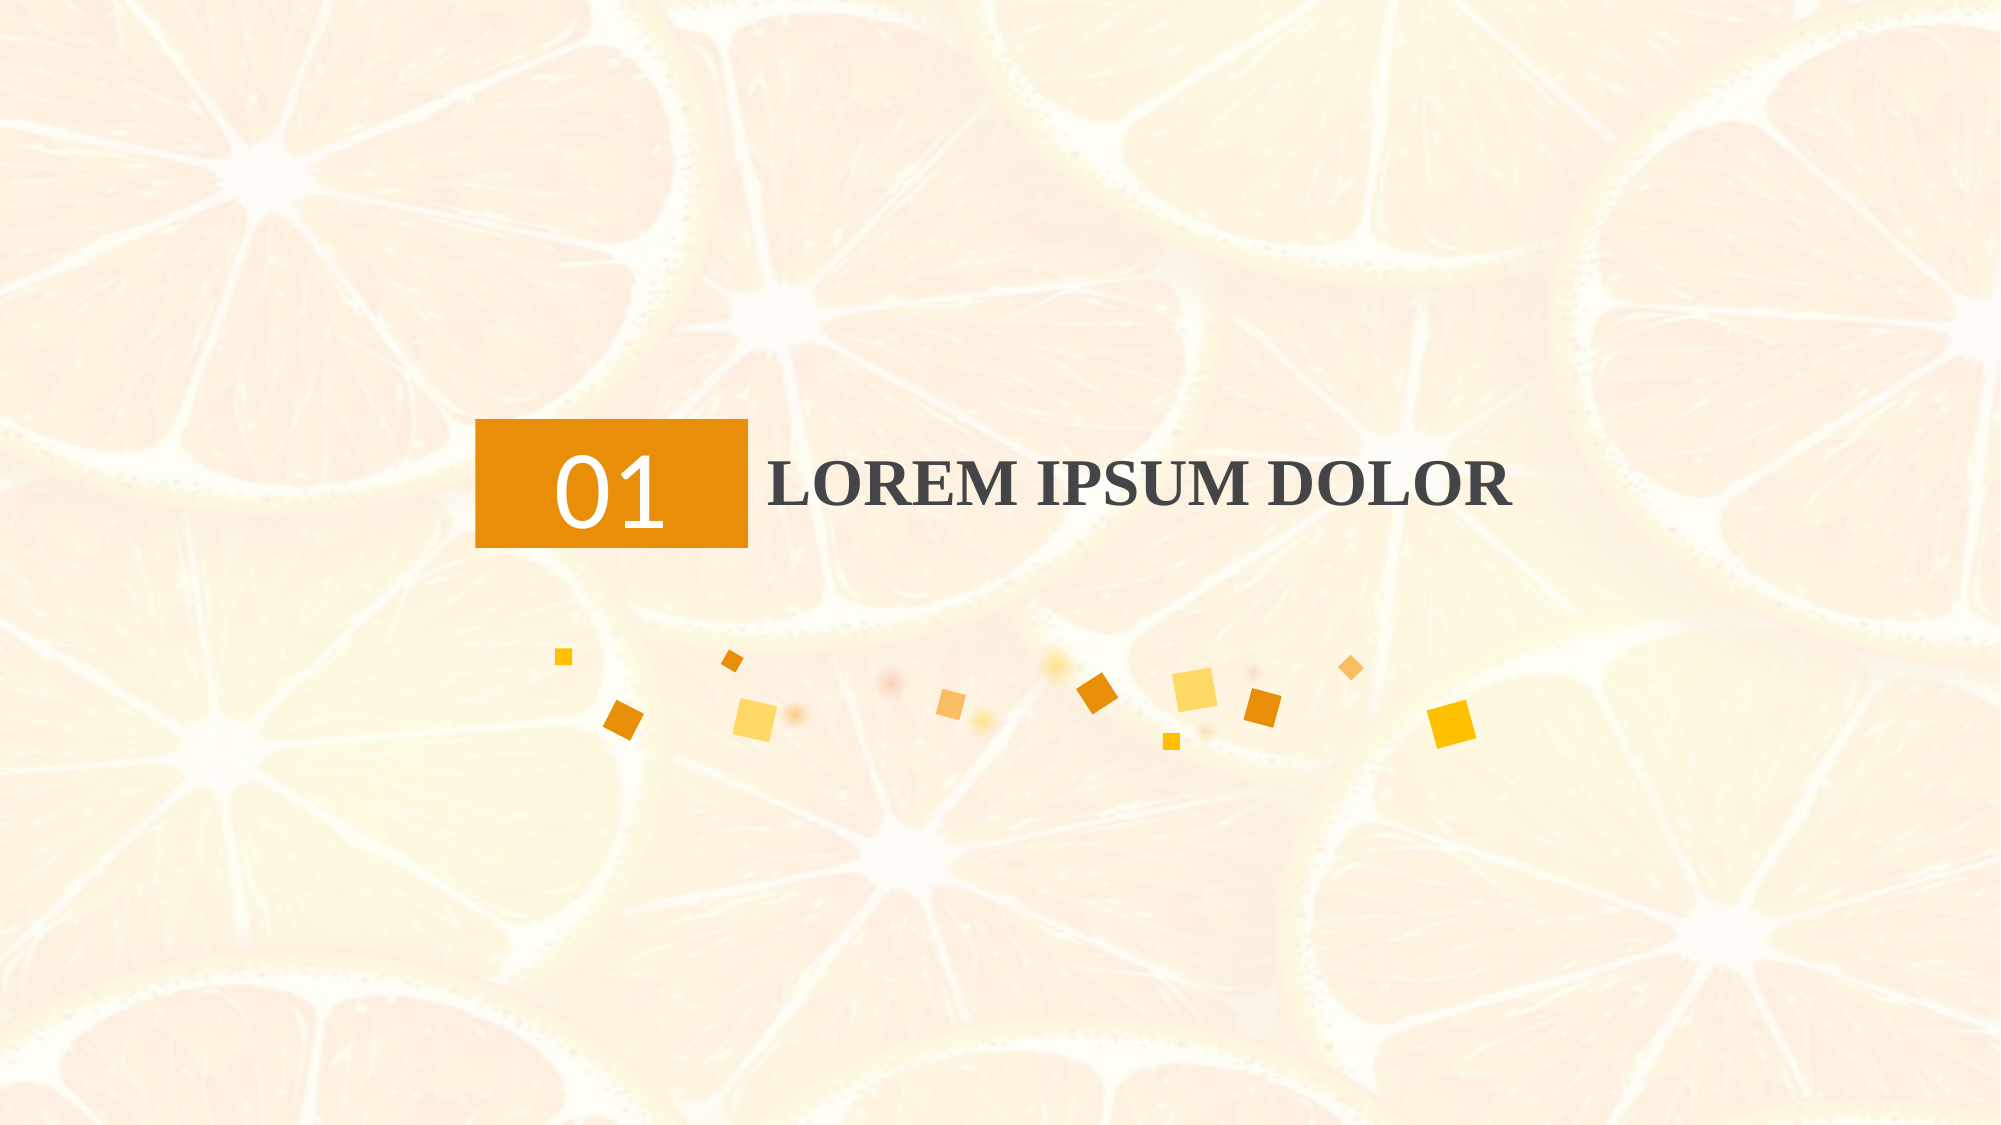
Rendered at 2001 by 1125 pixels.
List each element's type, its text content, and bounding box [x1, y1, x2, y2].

text_box 01 [475, 419, 748, 548]
title LOREM IPSUM DOLOR [751, 419, 1634, 548]
